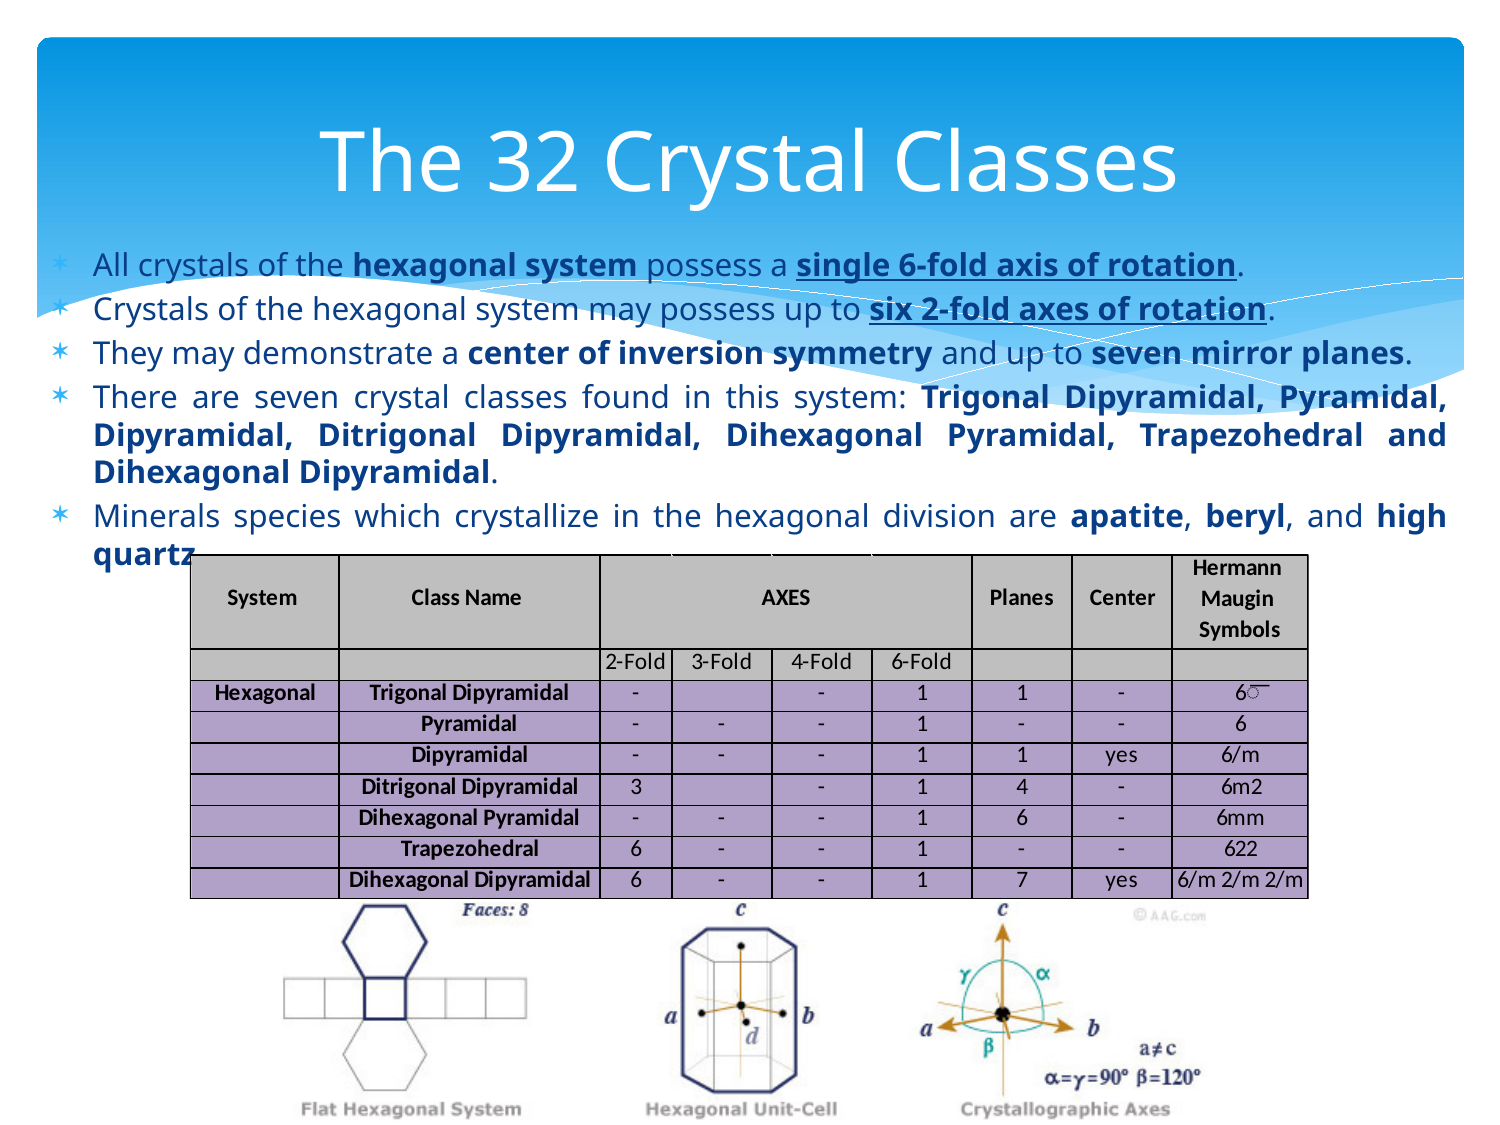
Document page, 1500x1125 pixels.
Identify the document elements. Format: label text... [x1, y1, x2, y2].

list All crystals of the hexagonal system possess a single 6-fold axis of rotation. Crystals of the hexagonal system may possess up to six 2-fold axes of rotation. They may demonstrate a center of inversion symmetry and up to seven mirror planes. There are seven crystal classes found in this system: Trigonal Dipyramidal, Pyramidal, Dipyramidal, Ditrigonal Dipyramidal, Dihexagonal Pyramidal, Trapezohedral and Dihexagonal Dipyramidal. Minerals species which crystallize in the hexagonal division are apatite, beryl, and high quartz. [37, 237, 1463, 588]
title The 32 Crystal Classes [75, 55, 1425, 261]
picture [189, 554, 1311, 1122]
